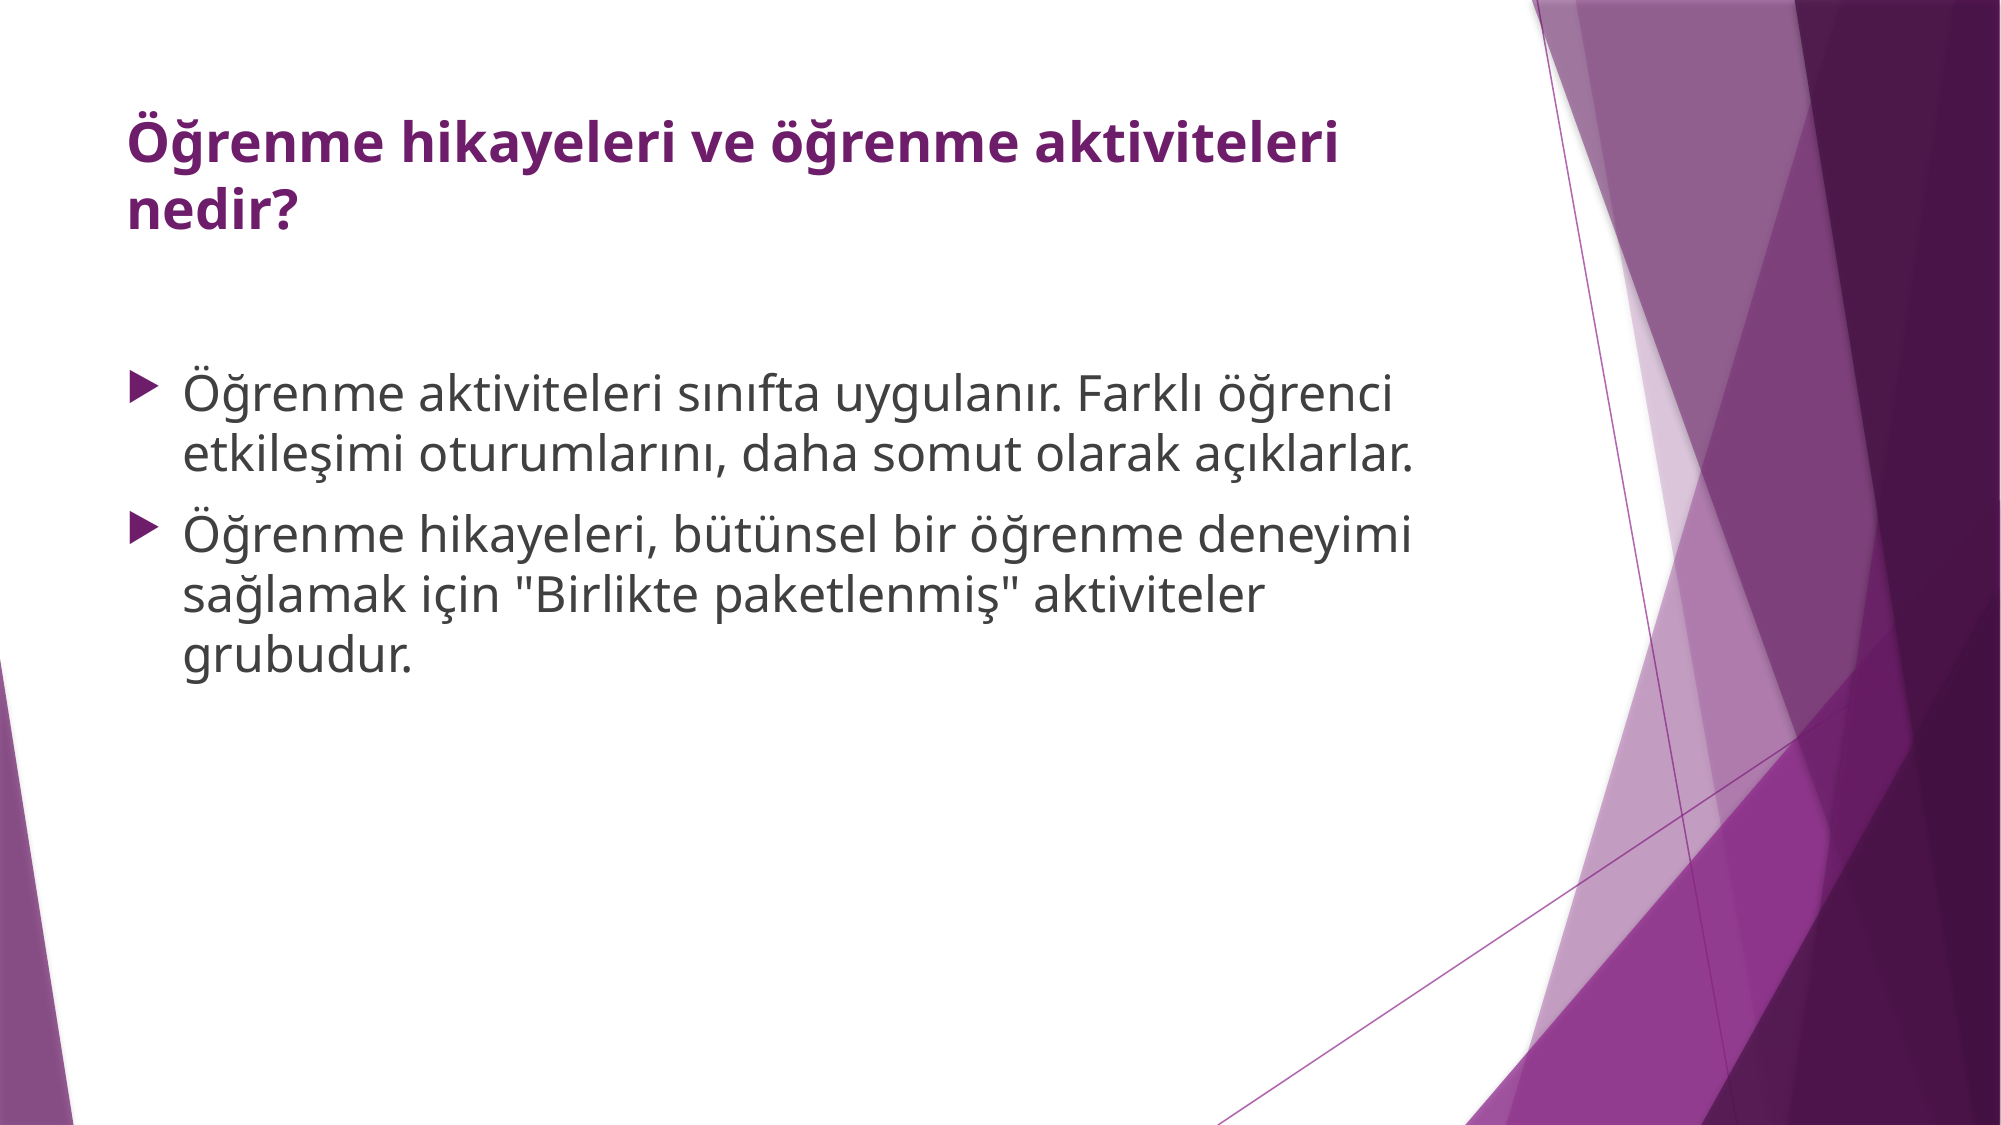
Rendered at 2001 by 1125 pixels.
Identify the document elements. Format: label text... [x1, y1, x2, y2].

title Öğrenme hikayeleri ve öğrenme aktiviteleri nedir? [111, 99, 1522, 317]
list Öğrenme aktiviteleri sınıfta uygulanır. Farklı öğrenci etkileşimi oturumlarını, daha somut olarak açıklarlar. Öğrenme hikayeleri, bütünsel bir öğrenme deneyimi sağlamak için "Birlikte paketlenmiş" aktiviteler grubudur. [111, 354, 1522, 992]
